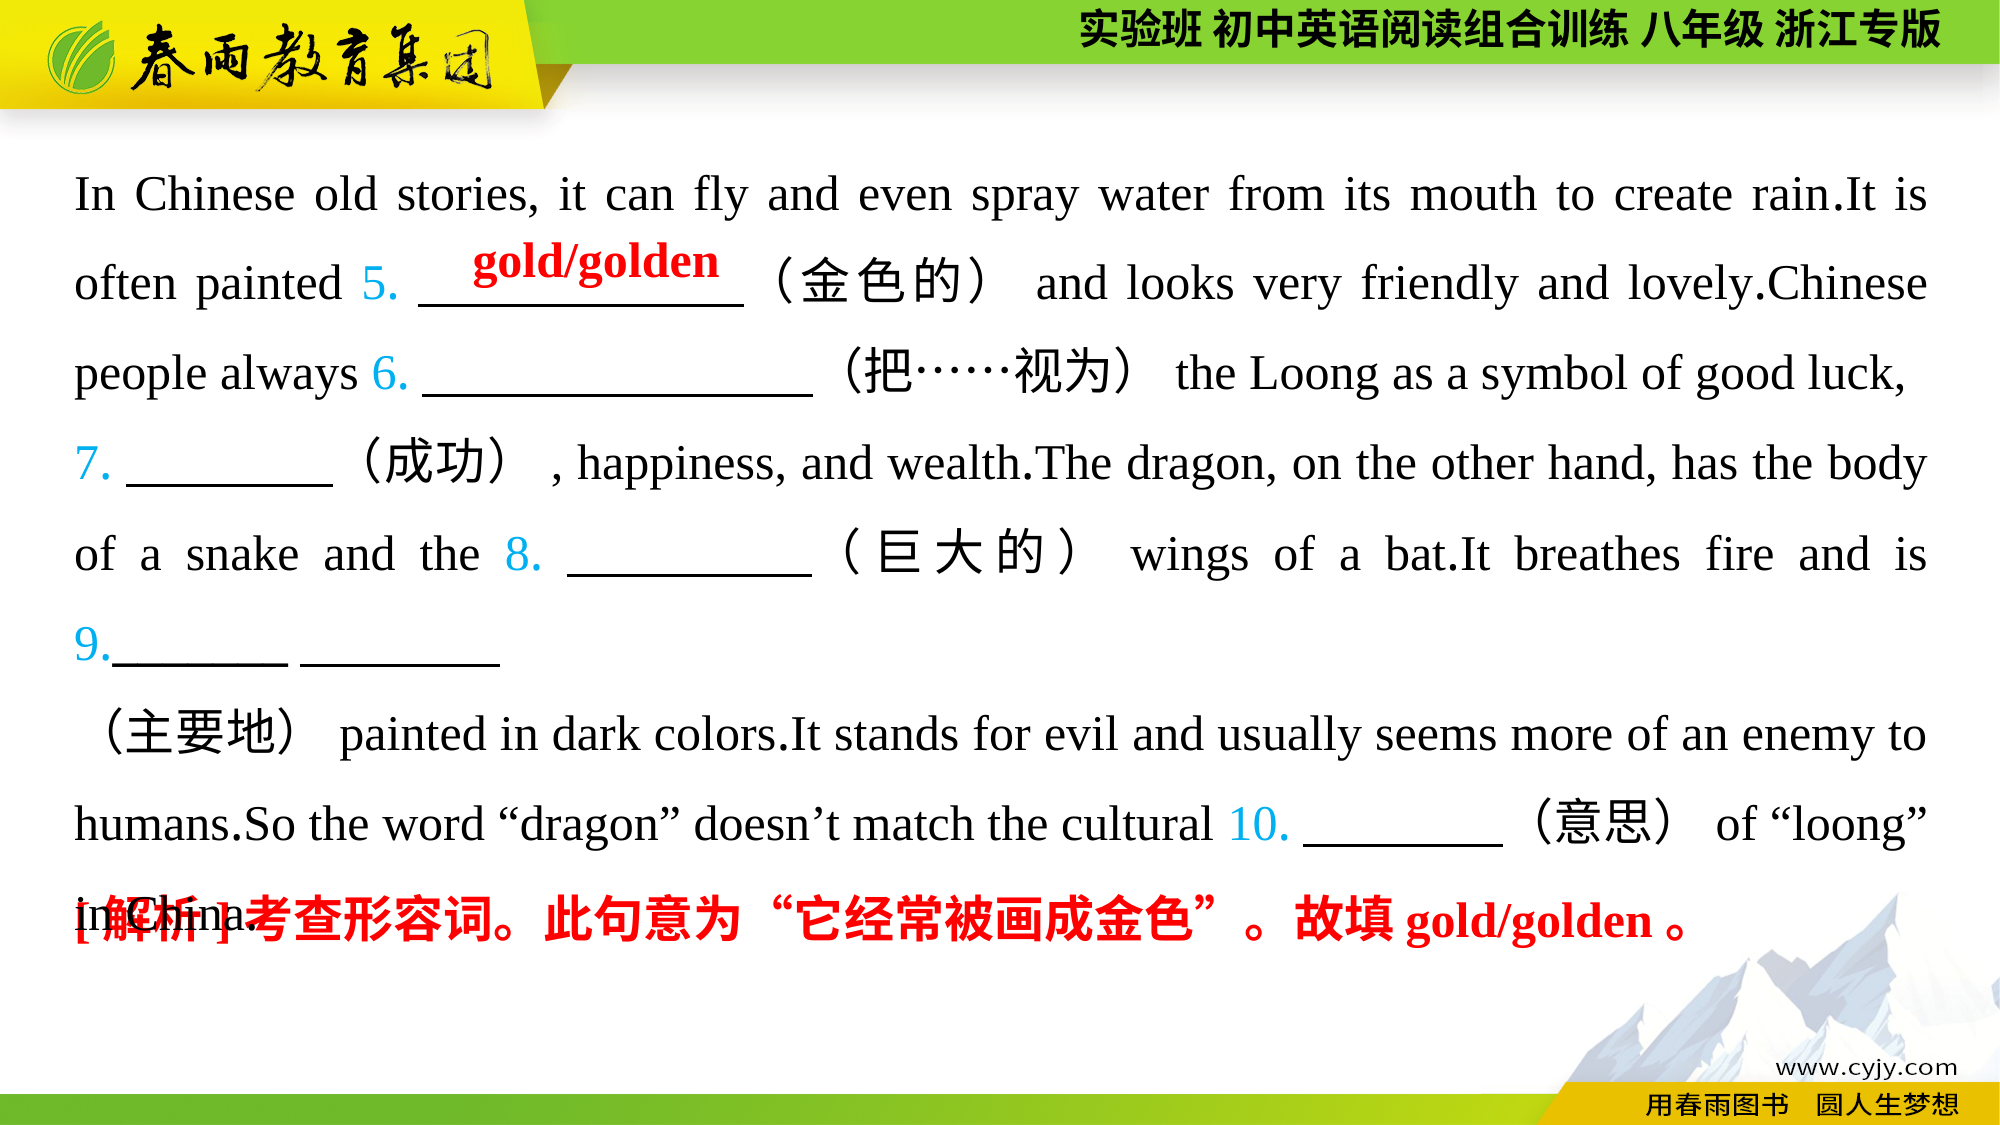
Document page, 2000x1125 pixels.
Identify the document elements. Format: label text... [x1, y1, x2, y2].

list In Chinese old stories, it can fly and even spray water from its mouth to create rain.It is often painted 5. （金色的）and looks very friendly and lovely.Chinese people always 6. （把……视为）the Loong as a symbol of good luck, 7. （成功）, happiness, and wealth.The dragon, on the other hand, has the body of a snake and the 8. （巨大的）wings of a bat.It breathes fire and is 9._______ （主要地）painted in dark colors.It stands for evil and usually seems more of an enemy to humans.So the word “dragon” doesn’t match the cultural 10. （意思）of “loong” in China. [59, 122, 1944, 865]
text_box gold/golden [457, 219, 736, 295]
picture [0, 0, 2000, 1125]
text_box [解析]考查形容词。此句意为“它经常被画成金色”。故填gold/golden。 [59, 865, 1944, 955]
